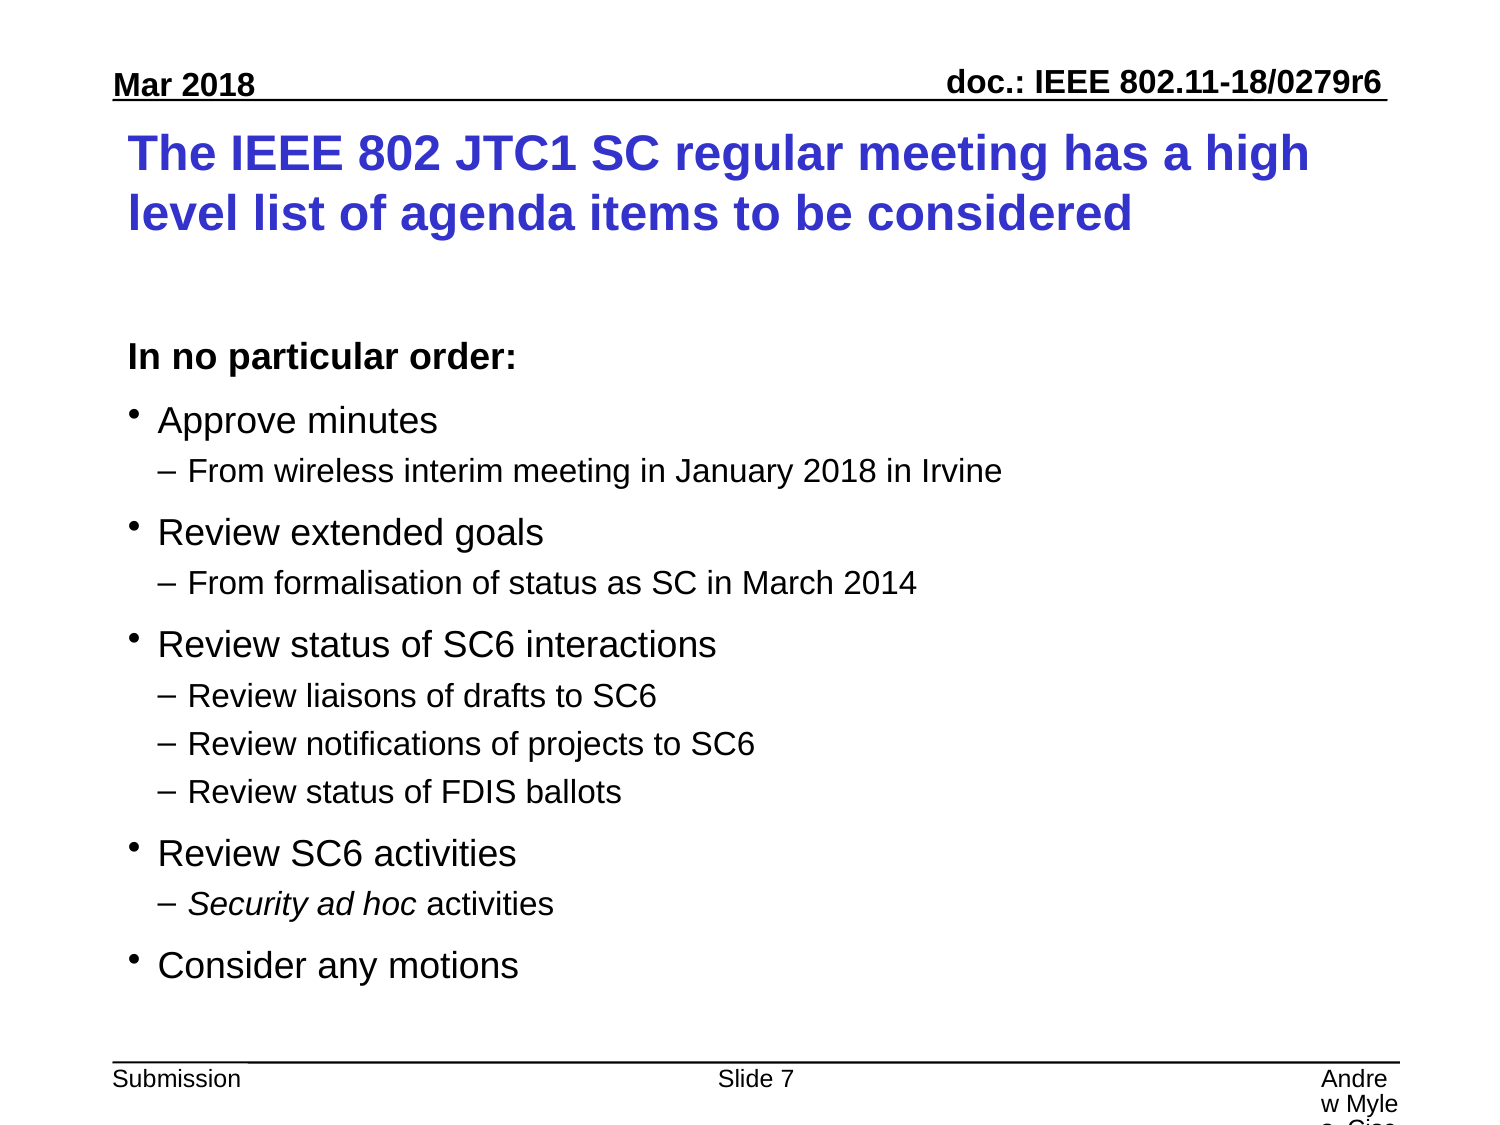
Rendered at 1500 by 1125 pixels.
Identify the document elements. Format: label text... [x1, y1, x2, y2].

slide_number Slide 7 [709, 1061, 803, 1093]
list In no particular order: Approve minutes From wireless interim meeting in January 2018 in Irvine Review extended goals From formalisation of status as SC in March 2014 Review status of SC6 interactions Review liaisons of drafts to SC6 Review notifications of projects to SC6 Review status of FDIS ballots Review SC6 activities Security ad hoc activities Consider any motions [112, 324, 1388, 1000]
title The IEEE 802 JTC1 SC regular meeting has a high level list of agenda items to be considered [112, 112, 1388, 288]
footer Andrew Myles, Cisco [1320, 1061, 1402, 1093]
